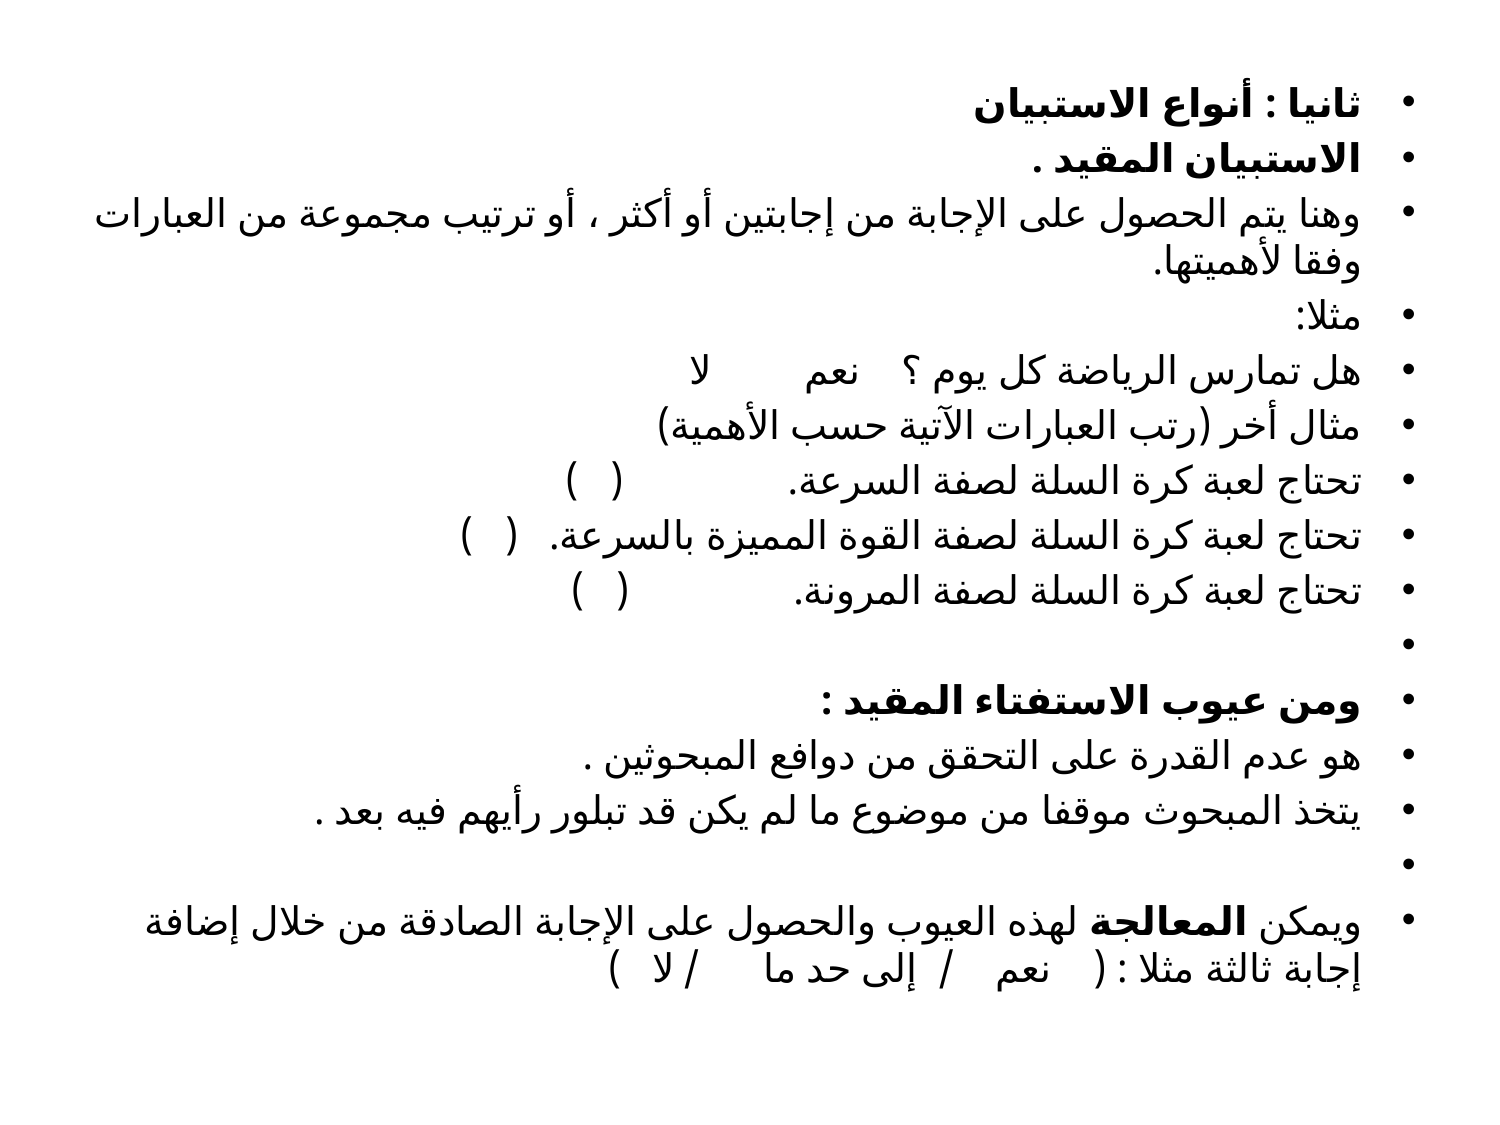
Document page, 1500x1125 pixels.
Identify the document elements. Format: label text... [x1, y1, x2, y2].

list ثانيا : أنواع الاستبيان الاستبيان المقيد . وهنا يتم الحصول على الإجابة من إجابتين أو أكثر ، أو ترتيب مجموعة من العبارات وفقا لأهميتها. مثلا: هل تمارس الرياضة كل يوم ؟ نعم لا مثال أخر (رتب العبارات الآتية حسب الأهمية) تحتاج لعبة كرة السلة لصفة السرعة. ( ) تحتاج لعبة كرة السلة لصفة القوة المميزة بالسرعة. ( ) تحتاج لعبة كرة السلة لصفة المرونة. ( ) ومن عيوب الاستفتاء المقيد : هو عدم القدرة على التحقق من دوافع المبحوثين . يتخذ المبحوث موقفا من موضوع ما لم يكن قد تبلور رأيهم فيه بعد . ويمكن المعالجة لهذه العيوب والحصول على الإجابة الصادقة من خلال إضافة إجابة ثالثة مثلا : ( نعم / إلى حد ما / لا ) [75, 70, 1425, 1005]
